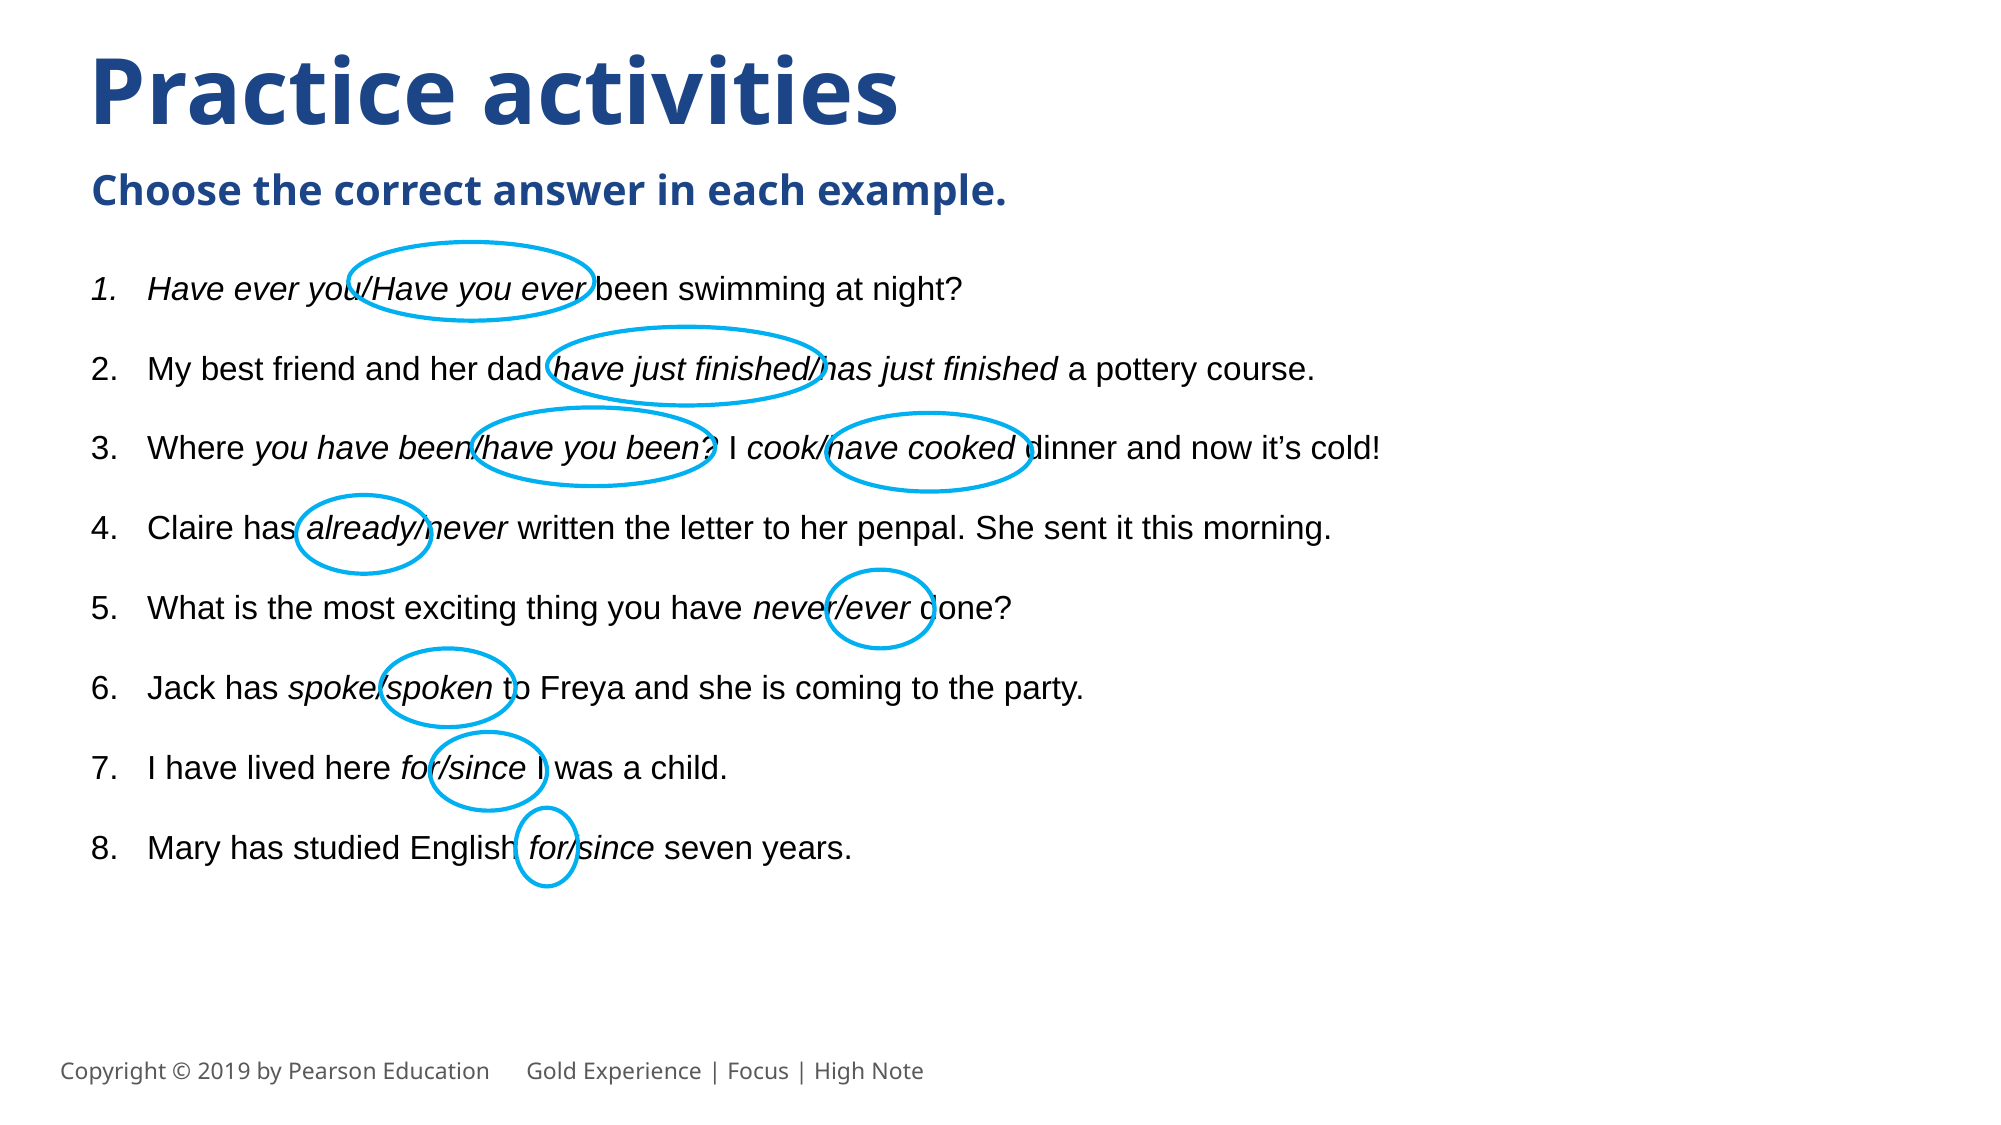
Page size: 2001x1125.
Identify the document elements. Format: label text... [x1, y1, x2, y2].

text_box [378, 646, 518, 730]
text_box [824, 410, 1035, 494]
text_box Have ever you/Have you ever been swimming at night? My best friend and her dad have just finished/has just finished a pottery course. Where you have been/have you been? I cook/have cooked dinner and now it’s cold! Claire has already/never written the letter to her penpal. She sent it this morning. What is the most exciting thing you have never/ever done? Jack has spoke/spoken to Freya and she is coming to the party. I have lived here for/since I was a child. Mary has studied English for/since seven years. [76, 231, 1952, 1033]
text_box [346, 239, 597, 323]
text_box [427, 729, 550, 813]
text_box Practice activities [73, 37, 1181, 169]
text_box [545, 324, 829, 408]
text_box [513, 805, 581, 889]
text_box [469, 405, 718, 489]
footer Copyright © 2019 by Pearson Education Gold Experience | Focus | High Note [45, 1040, 1084, 1101]
text_box Choose the correct answer in each example. [76, 162, 1960, 231]
text_box [293, 492, 434, 576]
text_box [824, 567, 937, 651]
